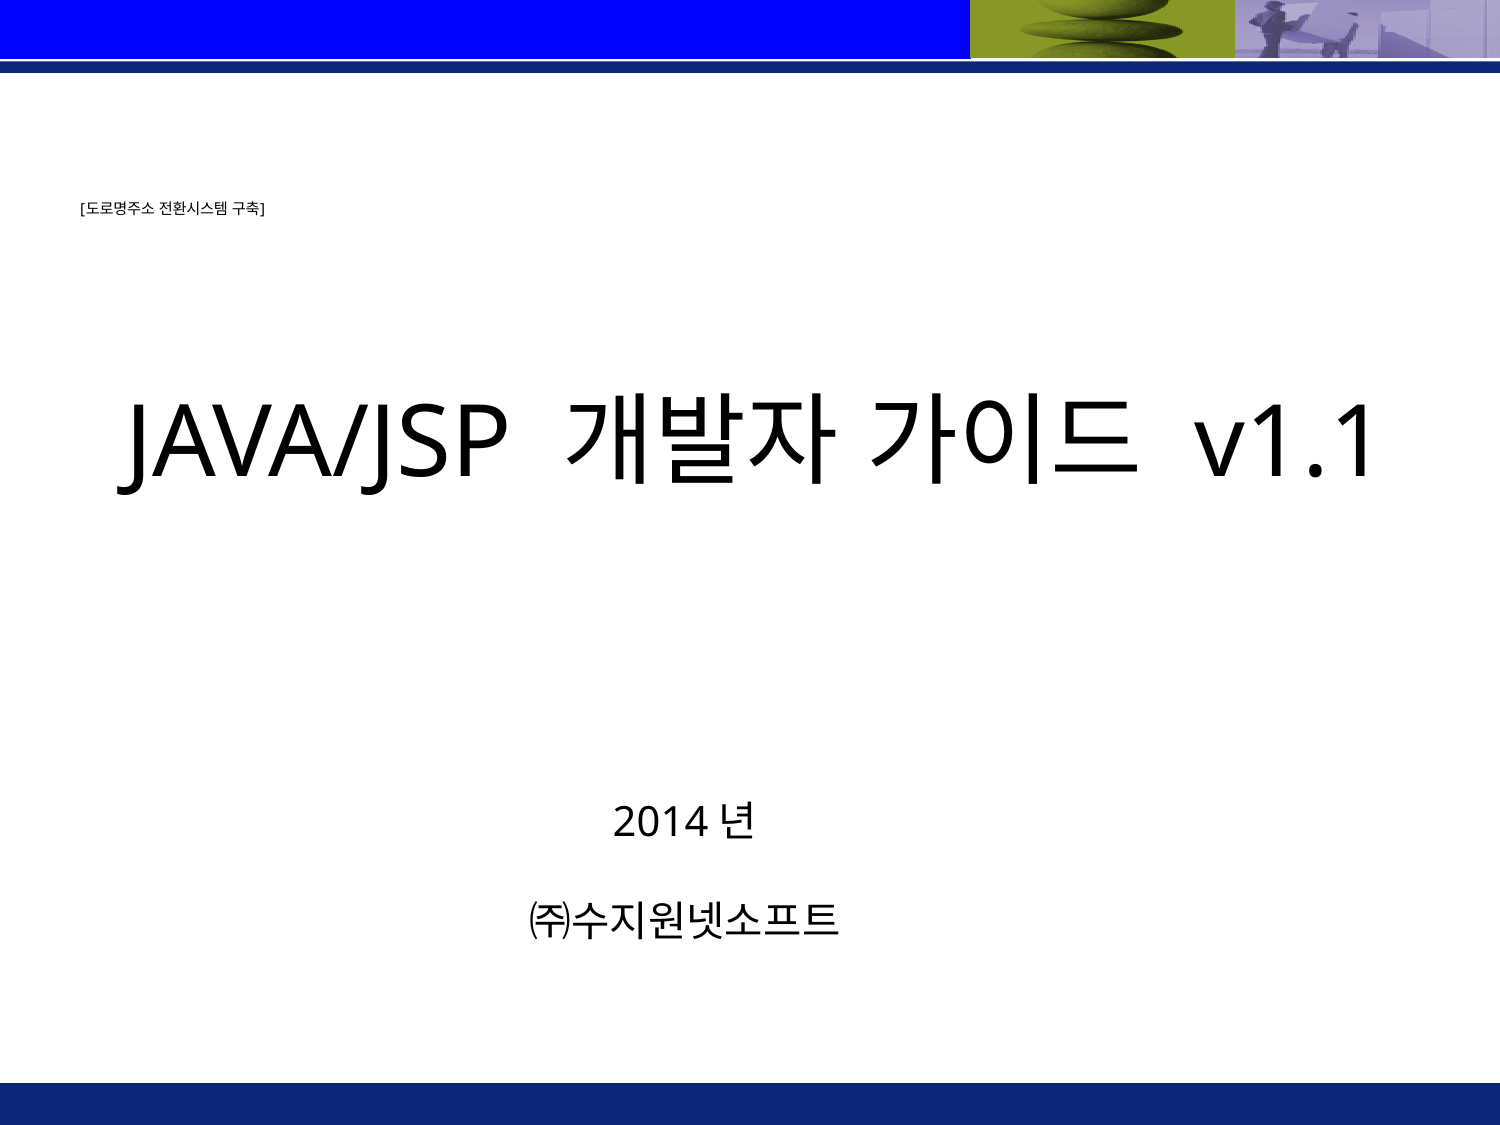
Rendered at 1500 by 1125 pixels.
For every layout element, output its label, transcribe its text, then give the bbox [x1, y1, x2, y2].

picture [970, 0, 1500, 58]
title [도로명주소 전환시스템 구축] [64, 172, 845, 244]
text_box JAVA/JSP 개발자 가이드 v1.1 [88, 317, 1424, 555]
text_box 2014년 ㈜수지원넷소프트 [147, 834, 1223, 905]
